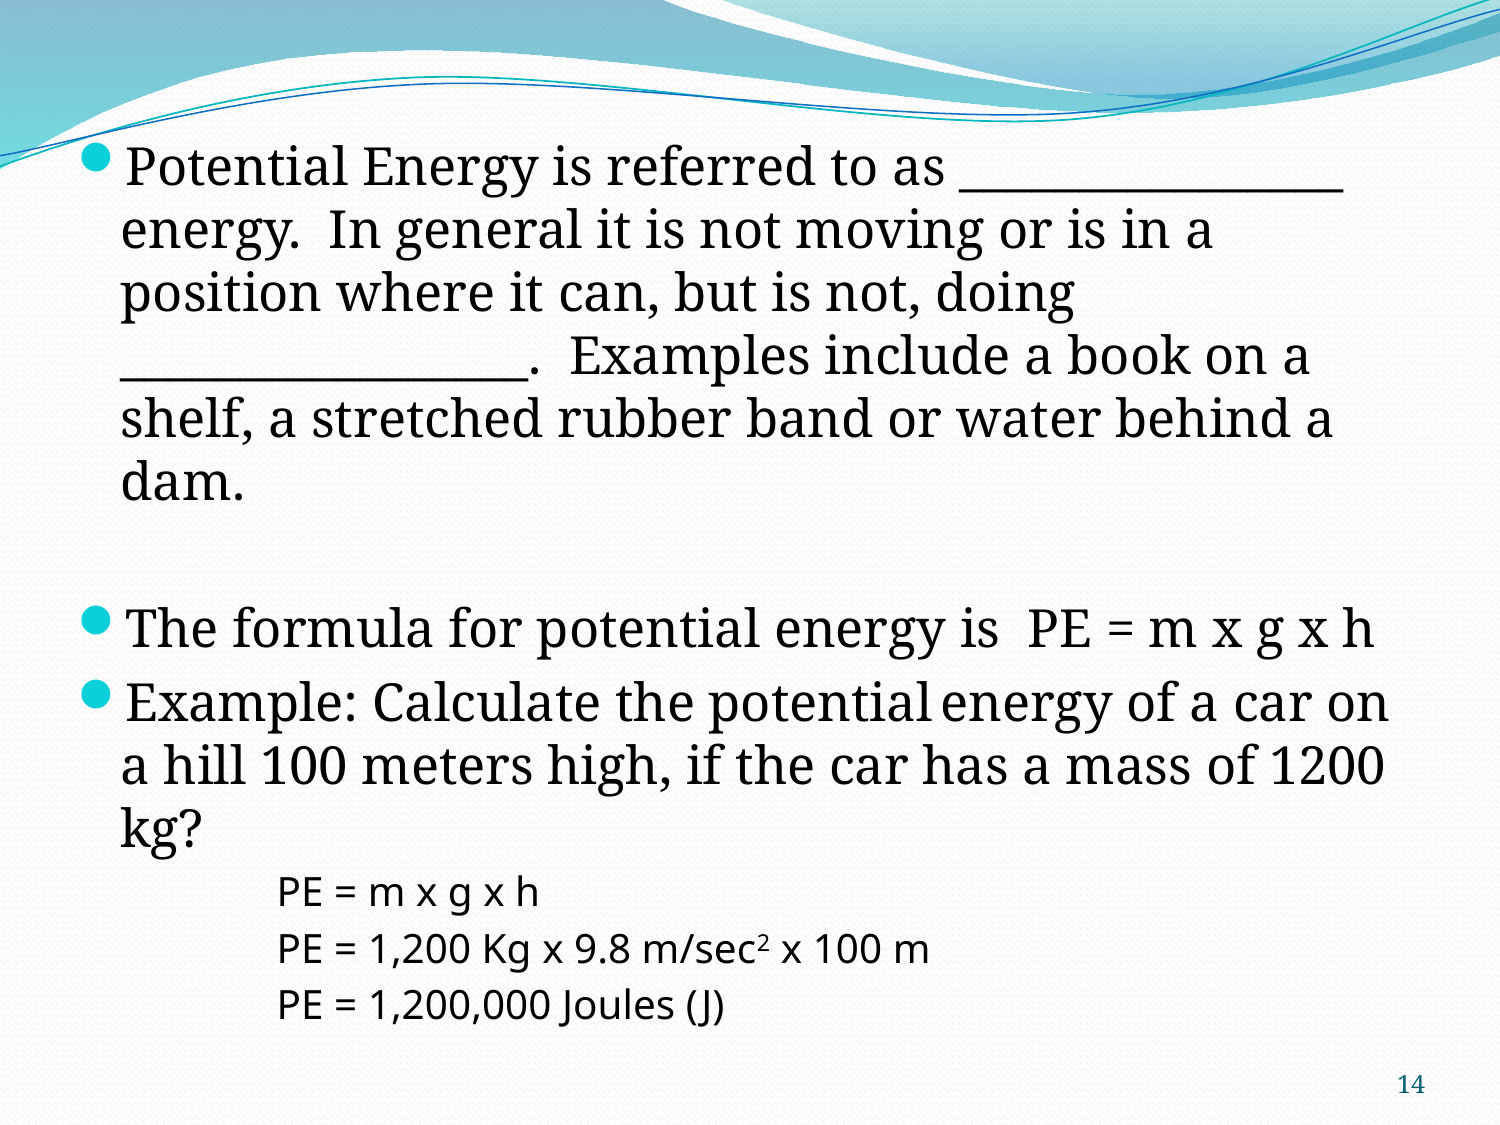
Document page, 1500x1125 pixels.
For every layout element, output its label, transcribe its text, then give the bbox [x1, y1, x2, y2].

list Potential Energy is referred to as ________________ energy. In general it is not moving or is in a position where it can, but is not, doing _________________. Examples include a book on a shelf, a stretched rubber band or water behind a dam. The formula for potential energy is PE = m x g x h Example: Calculate the potential energy of a car on a hill 100 meters high, if the car has a mass of 1200 kg? PE = m x g x h PE = 1,200 Kg x 9.8 m/sec2 x 100 m PE = 1,200,000 Joules (J) [62, 125, 1413, 1050]
slide_number 14 [1299, 1042, 1425, 1103]
